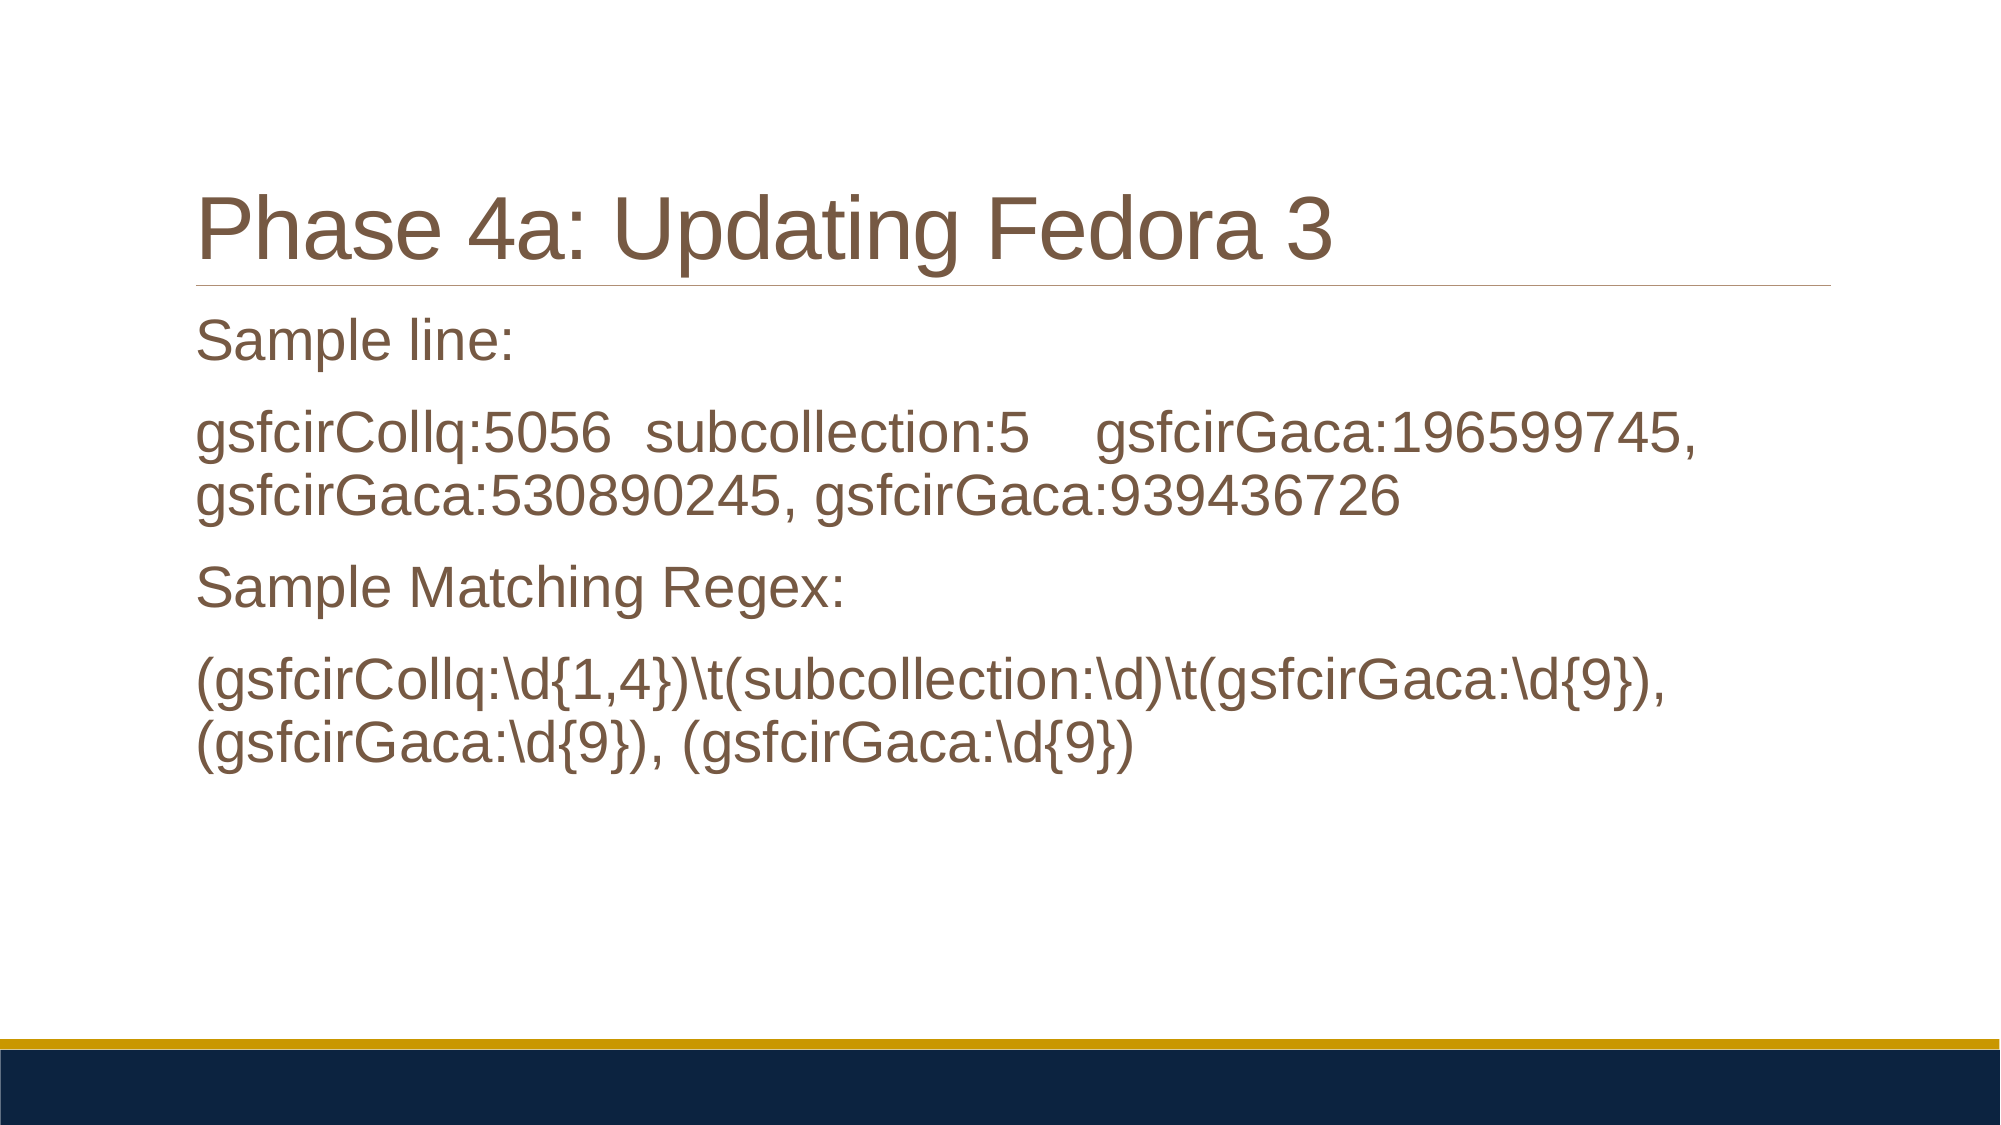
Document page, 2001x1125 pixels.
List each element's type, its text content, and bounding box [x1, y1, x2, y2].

title Phase 4a: Updating Fedora 3 [180, 47, 1830, 285]
list Sample line: gsfcirCollq:5056 subcollection:5 gsfcirGaca:196599745, gsfcirGaca:530890245, gsfcirGaca:939436726 Sample Matching Regex: (gsfcirCollq:\d{1,4})\t(subcollection:\d)\t(gsfcirGaca:\d{9}), (gsfcirGaca:\d{9}), (gsfcirGaca:\d{9}) [180, 302, 1830, 963]
